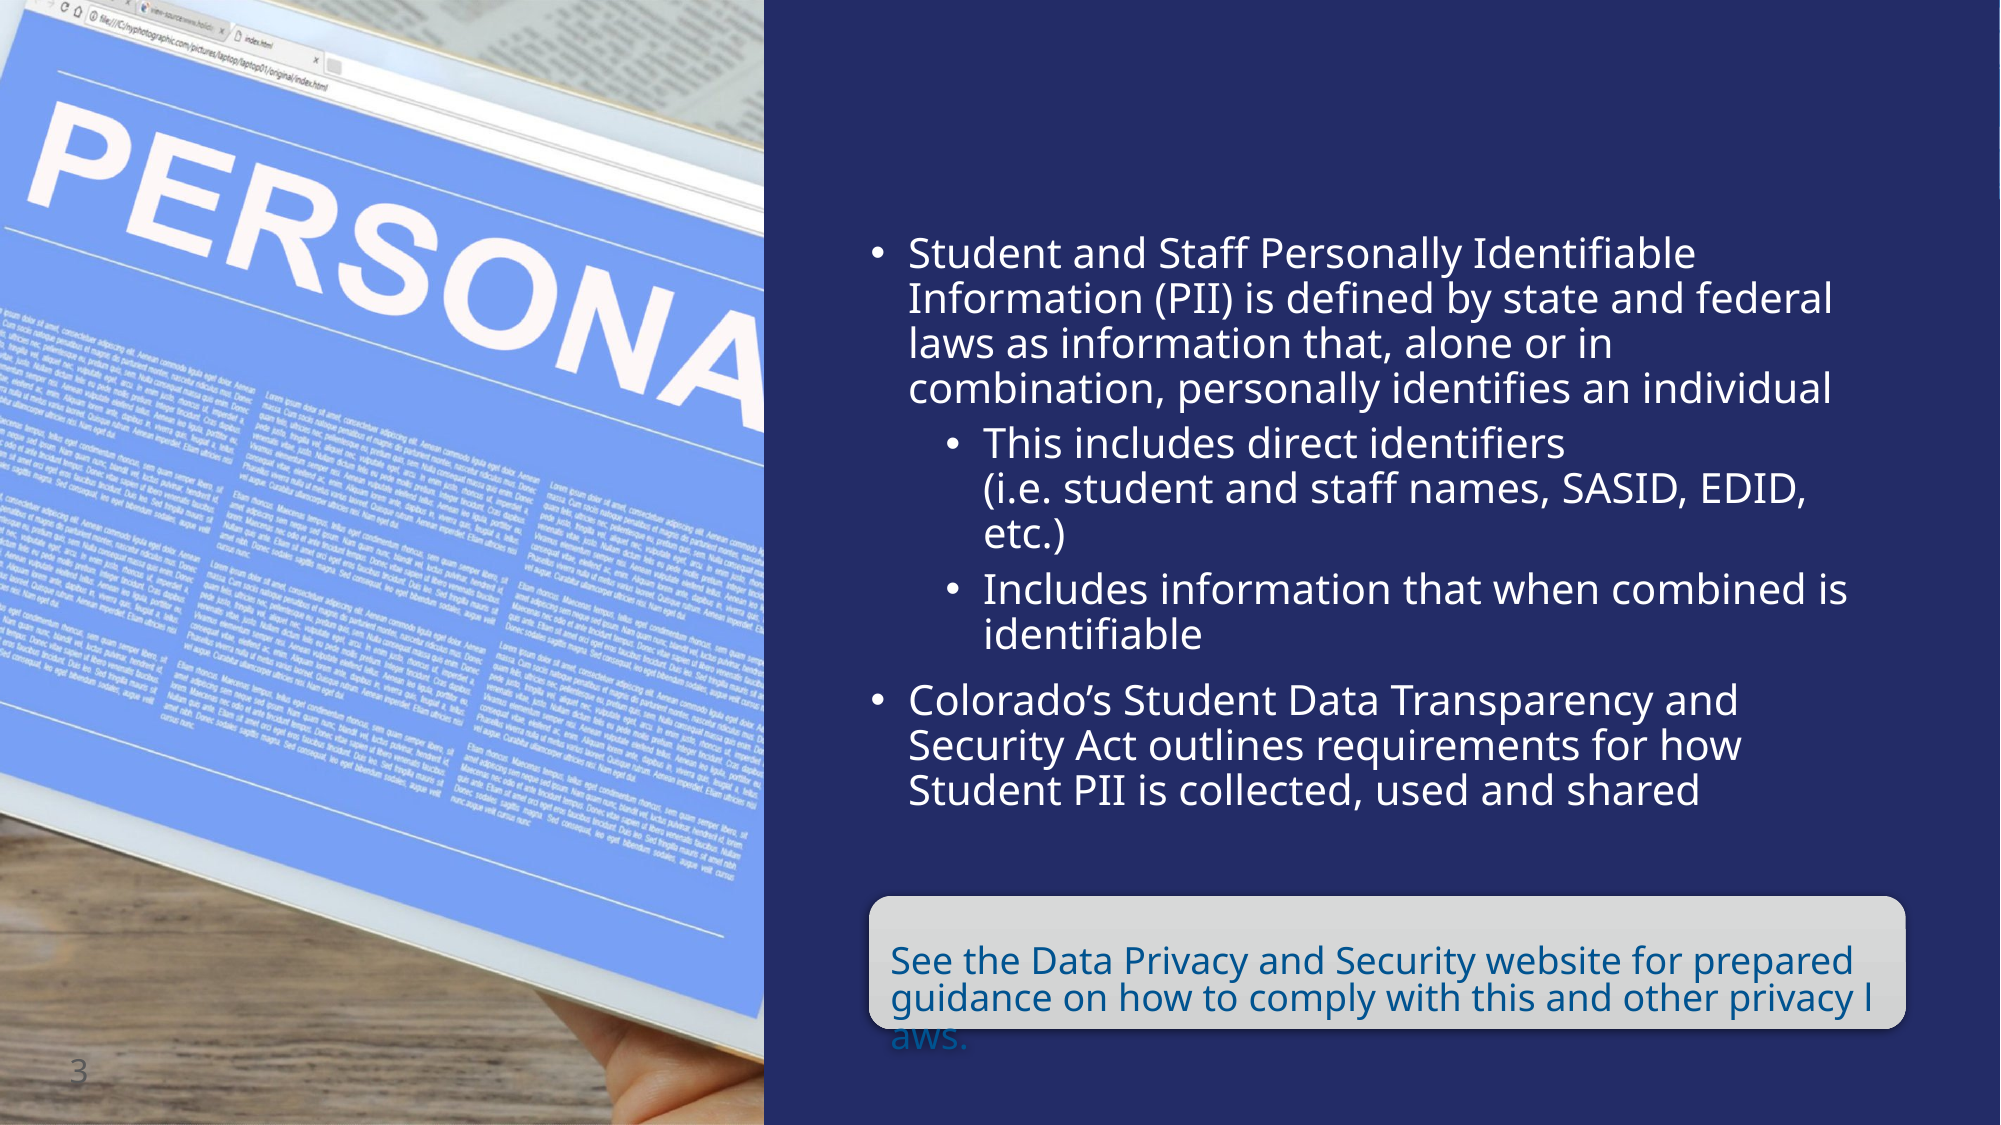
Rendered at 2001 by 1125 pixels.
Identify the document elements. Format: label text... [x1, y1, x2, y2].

list Student and Staff Personally Identifiable Information (PII) is defined by state and federal laws as information that, alone or in combination, personally identifies an individual This includes direct identifiers (i.e. student and staff names, SASID, EDID, etc.) Includes information that when combined is identifiable Colorado’s Student Data Transparency and Security Act outlines requirements for how Student PII is collected, used and shared [855, 215, 1881, 832]
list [0, 0, 764, 1125]
text_box See the Data Privacy and Security website for prepared guidance on how to comply with this and other privacy laws. [868, 895, 1906, 1030]
text_box [764, 0, 2000, 1125]
